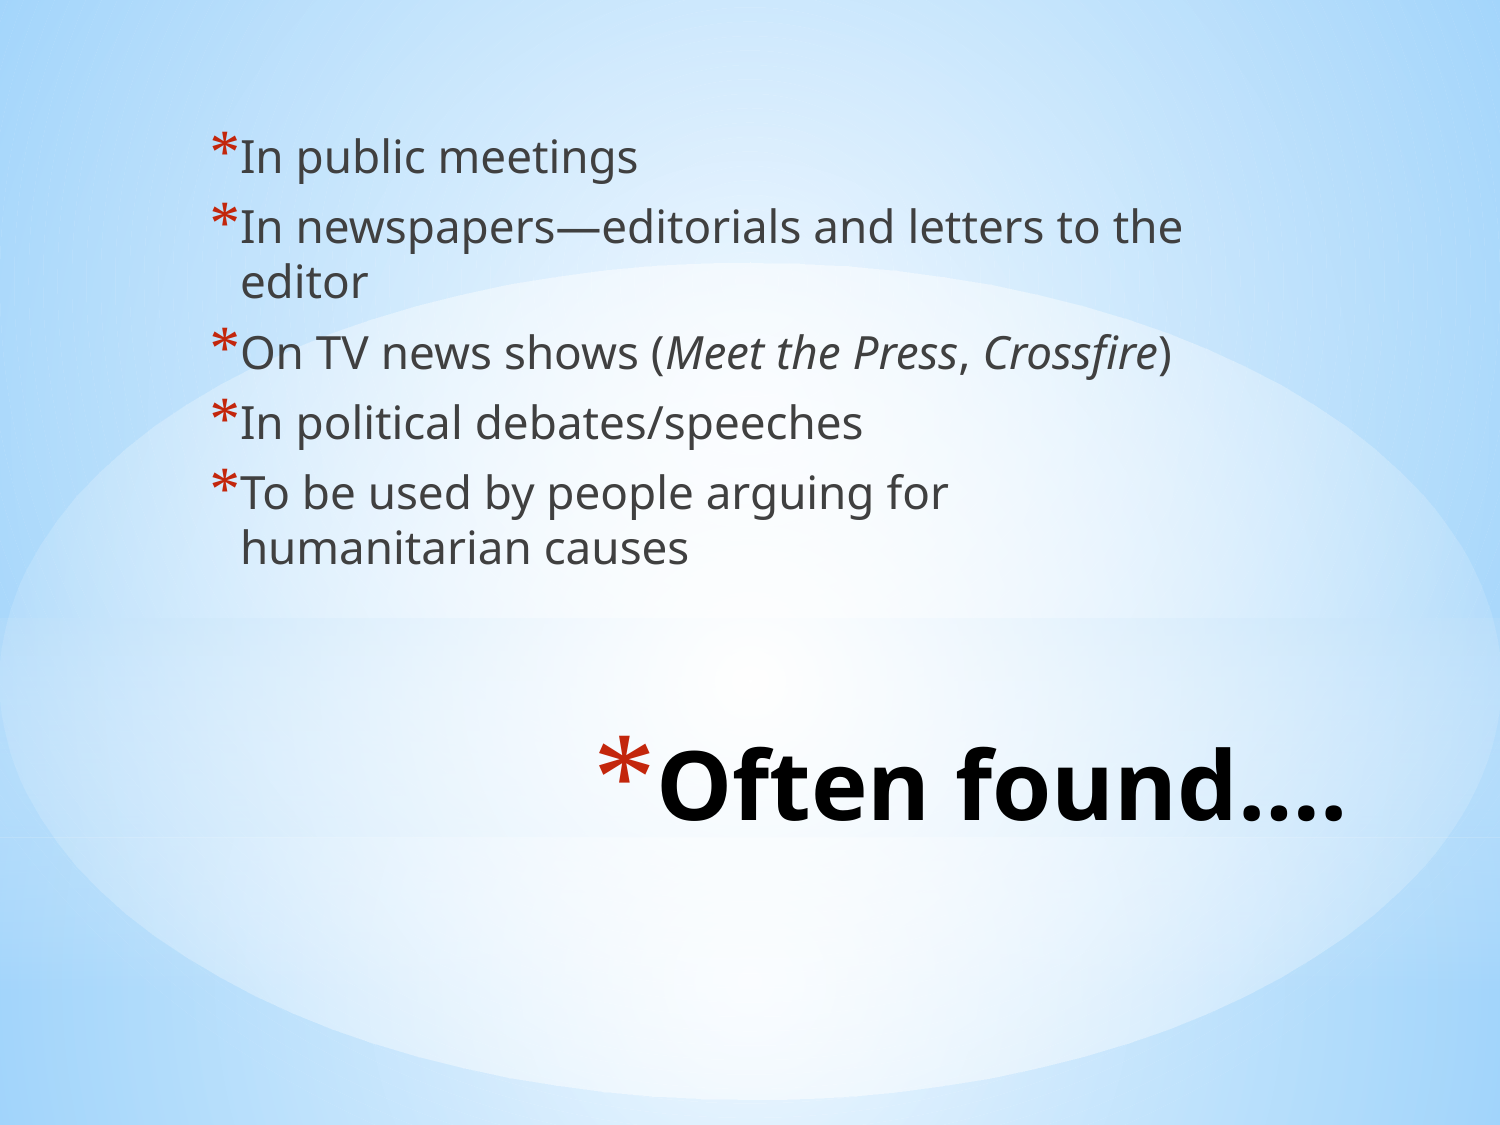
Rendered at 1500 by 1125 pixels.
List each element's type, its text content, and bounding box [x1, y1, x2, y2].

list In public meetings In newspapers—editorials and letters to the editor On TV news shows (Meet the Press, Crossfire) In political debates/speeches To be used by people arguing for humanitarian causes [187, 120, 1238, 690]
title Often found…. [294, 717, 1363, 905]
